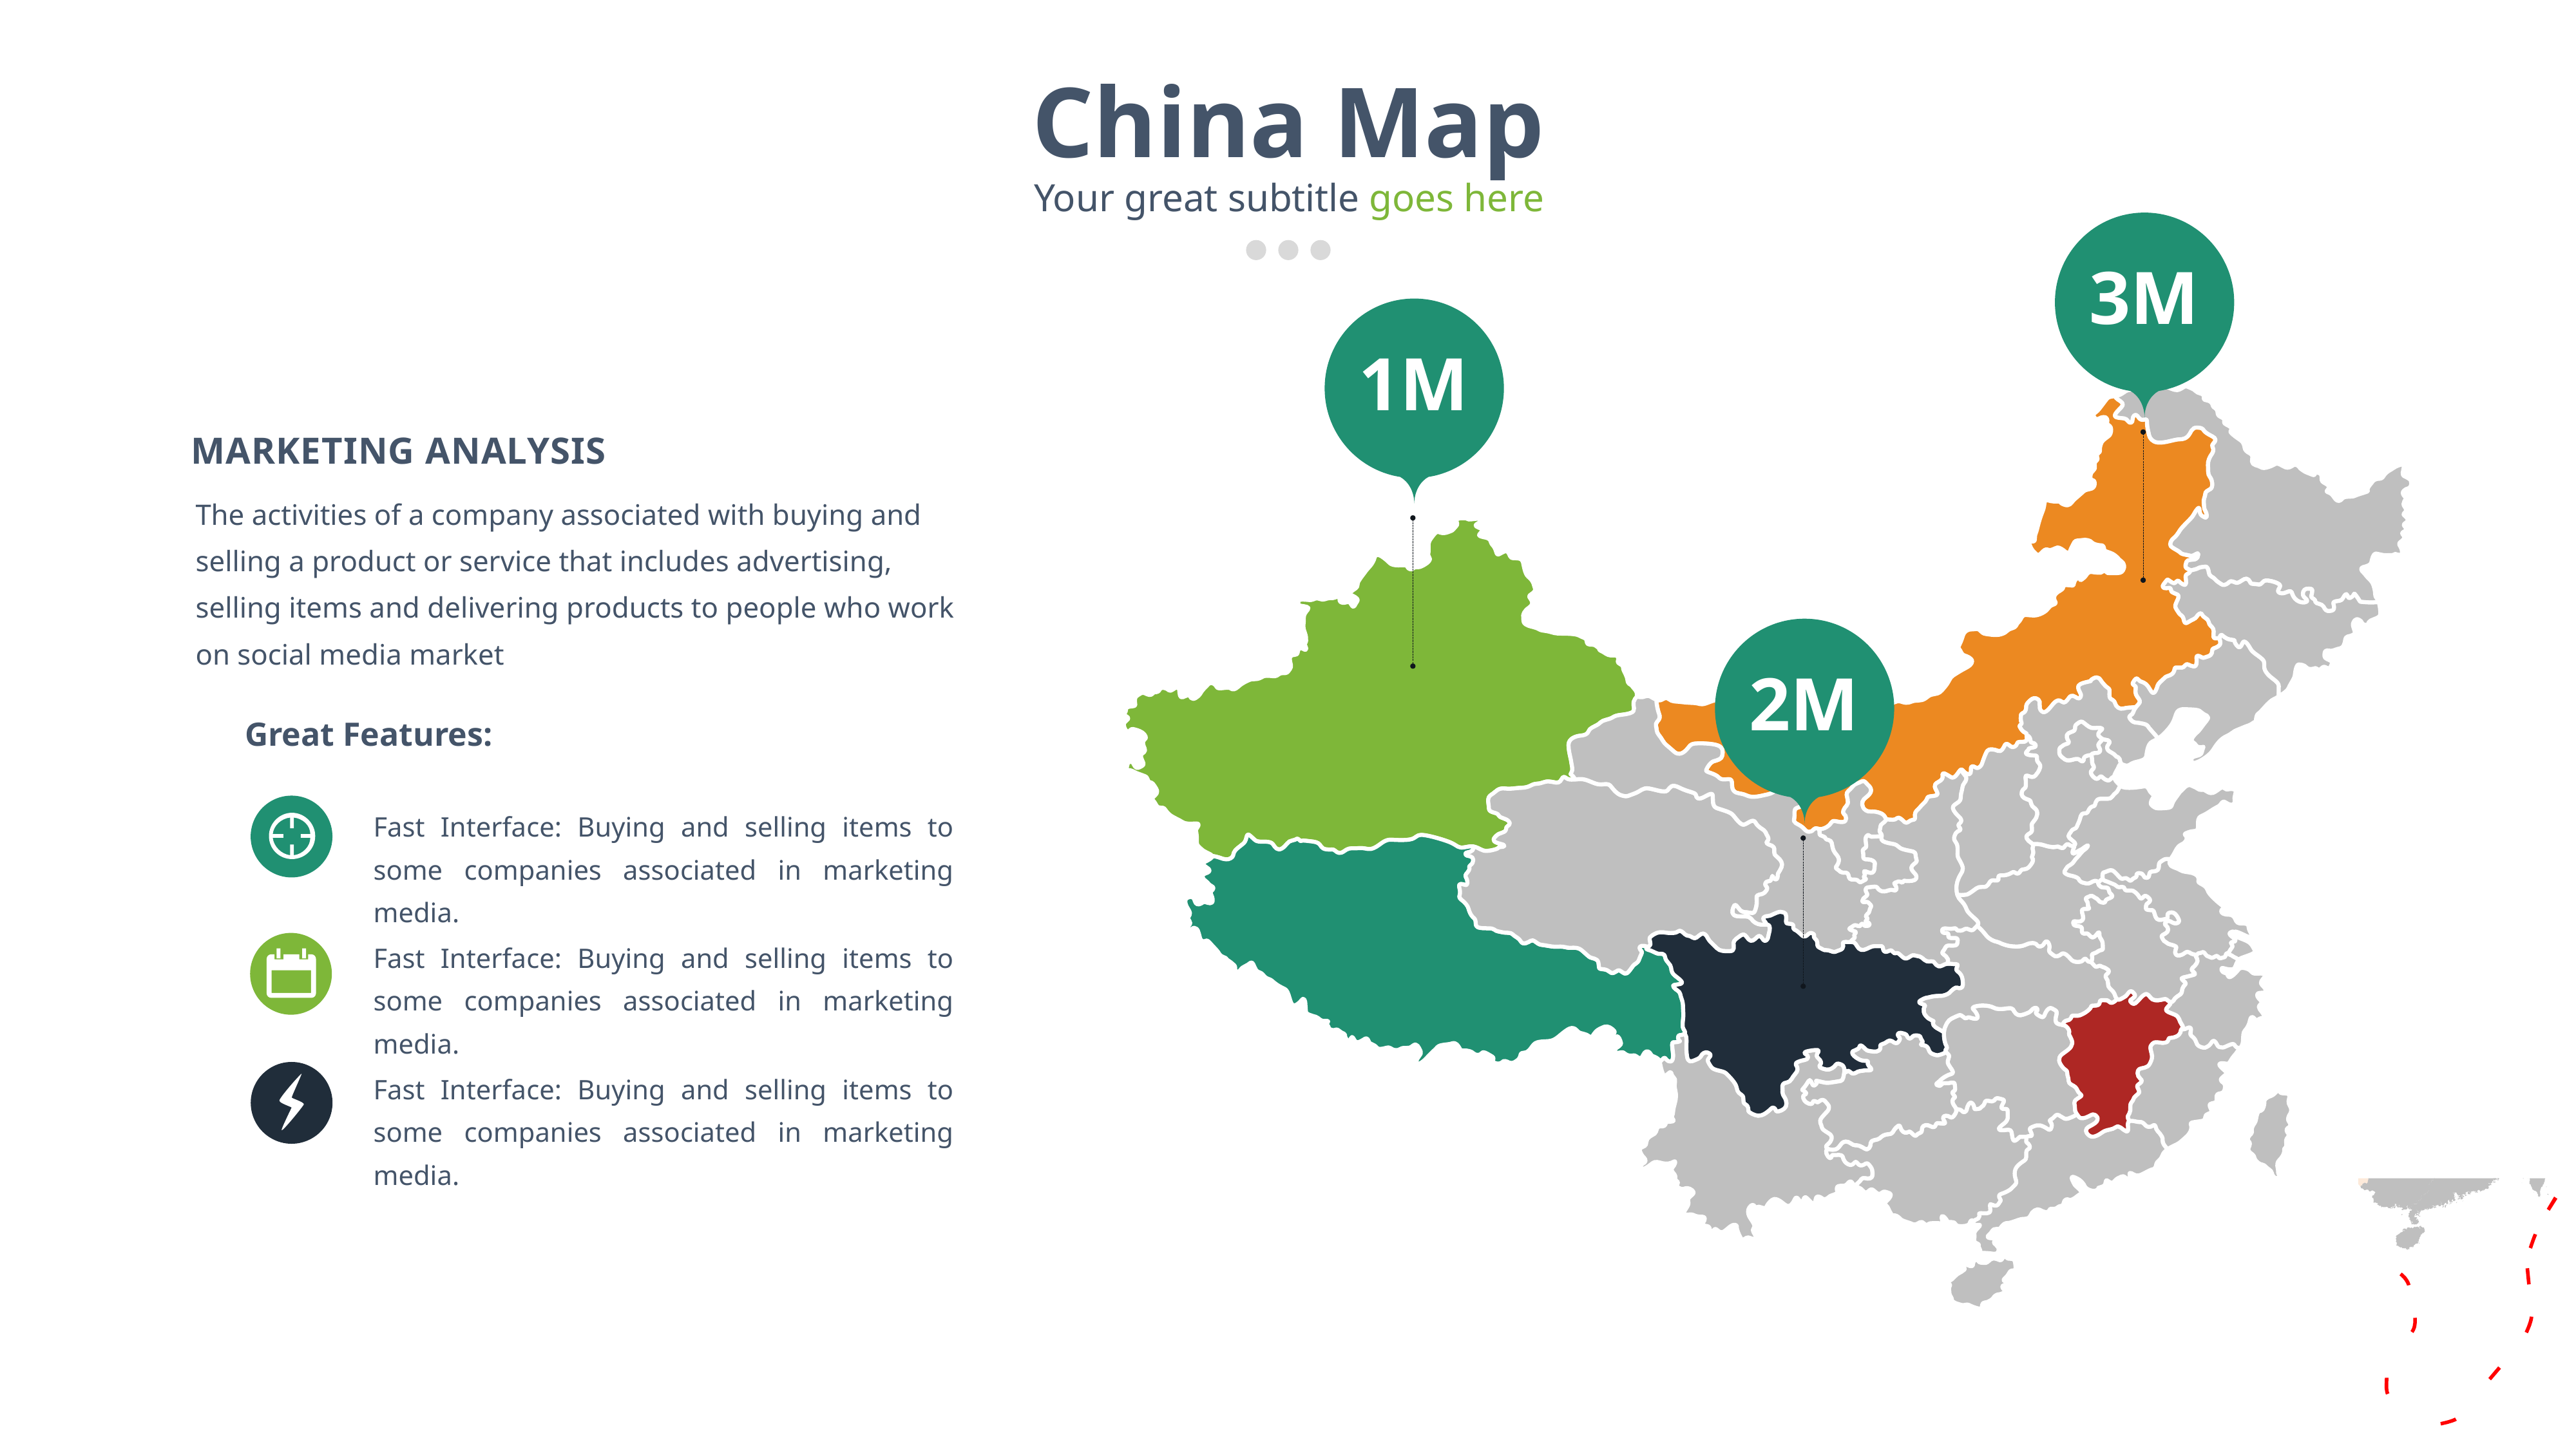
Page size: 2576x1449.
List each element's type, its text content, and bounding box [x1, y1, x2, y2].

text_box [2055, 213, 2235, 383]
text_box Great Features: [244, 706, 493, 753]
text_box [279, 1074, 304, 1130]
text_box Fast Interface: Buying and selling items to some companies associated in marketing media. [373, 1061, 954, 1191]
text_box [266, 948, 316, 998]
text_box China Map [1032, 61, 1545, 177]
text_box Fast Interface: Buying and selling items to some companies associated in marketing media. [373, 799, 954, 928]
text_box Fast Interface: Buying and selling items to some companies associated in marketing media. [373, 930, 954, 1059]
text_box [1246, 240, 1331, 260]
text_box [250, 1061, 334, 1145]
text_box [1121, 383, 2412, 1310]
text_box Marketing Analysis [191, 410, 607, 471]
text_box 1M [1358, 337, 1469, 383]
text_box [2358, 1178, 2558, 1426]
text_box Your great subtitle goes here [1033, 174, 1545, 220]
text_box [250, 795, 334, 878]
text_box [1324, 298, 1504, 383]
text_box 3M [2088, 252, 2200, 339]
text_box The activities of a company associated with buying and selling a product or service that includes advertising, selling items and delivering products to people who work on social media market [195, 484, 982, 670]
text_box [269, 813, 316, 859]
text_box [249, 932, 333, 1016]
